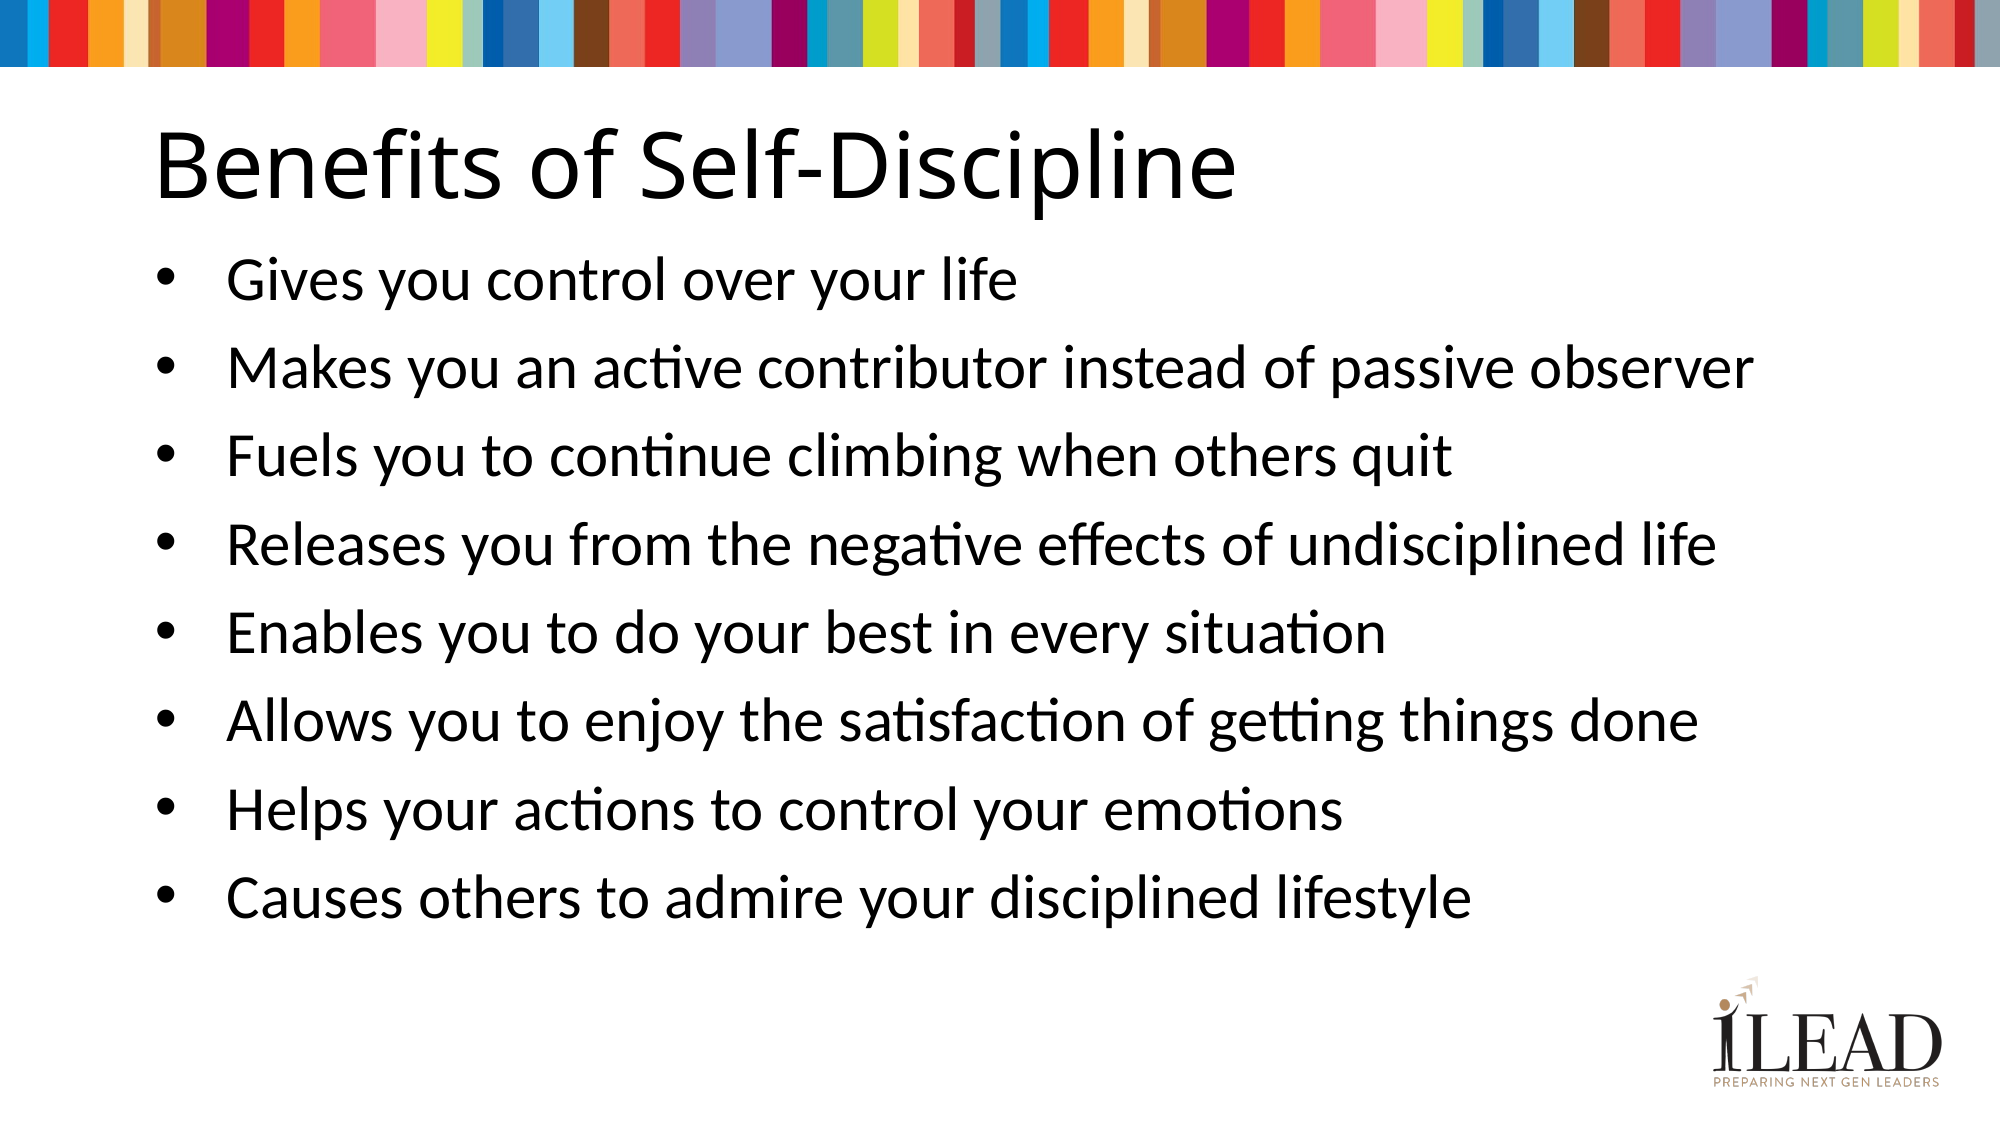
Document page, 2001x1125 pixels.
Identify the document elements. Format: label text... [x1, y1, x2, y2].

picture [1048, 0, 1808, 67]
title Benefits of Self-Discipline [137, 67, 1863, 238]
picture [828, 0, 1026, 67]
picture [0, 0, 26, 67]
list Gives you control over your life Makes you an active contributor instead of passive observer Fuels you to continue climbing when others quit Releases you from the negative effects of undisciplined life Enables you to do your best in every situation Allows you to enjoy the satisfaction of getting things done Helps your actions to control your emotions Causes others to admire your disciplined lifestyle [137, 238, 1863, 953]
picture [1828, 0, 2000, 67]
picture [48, 0, 808, 67]
picture [1709, 972, 1945, 1091]
